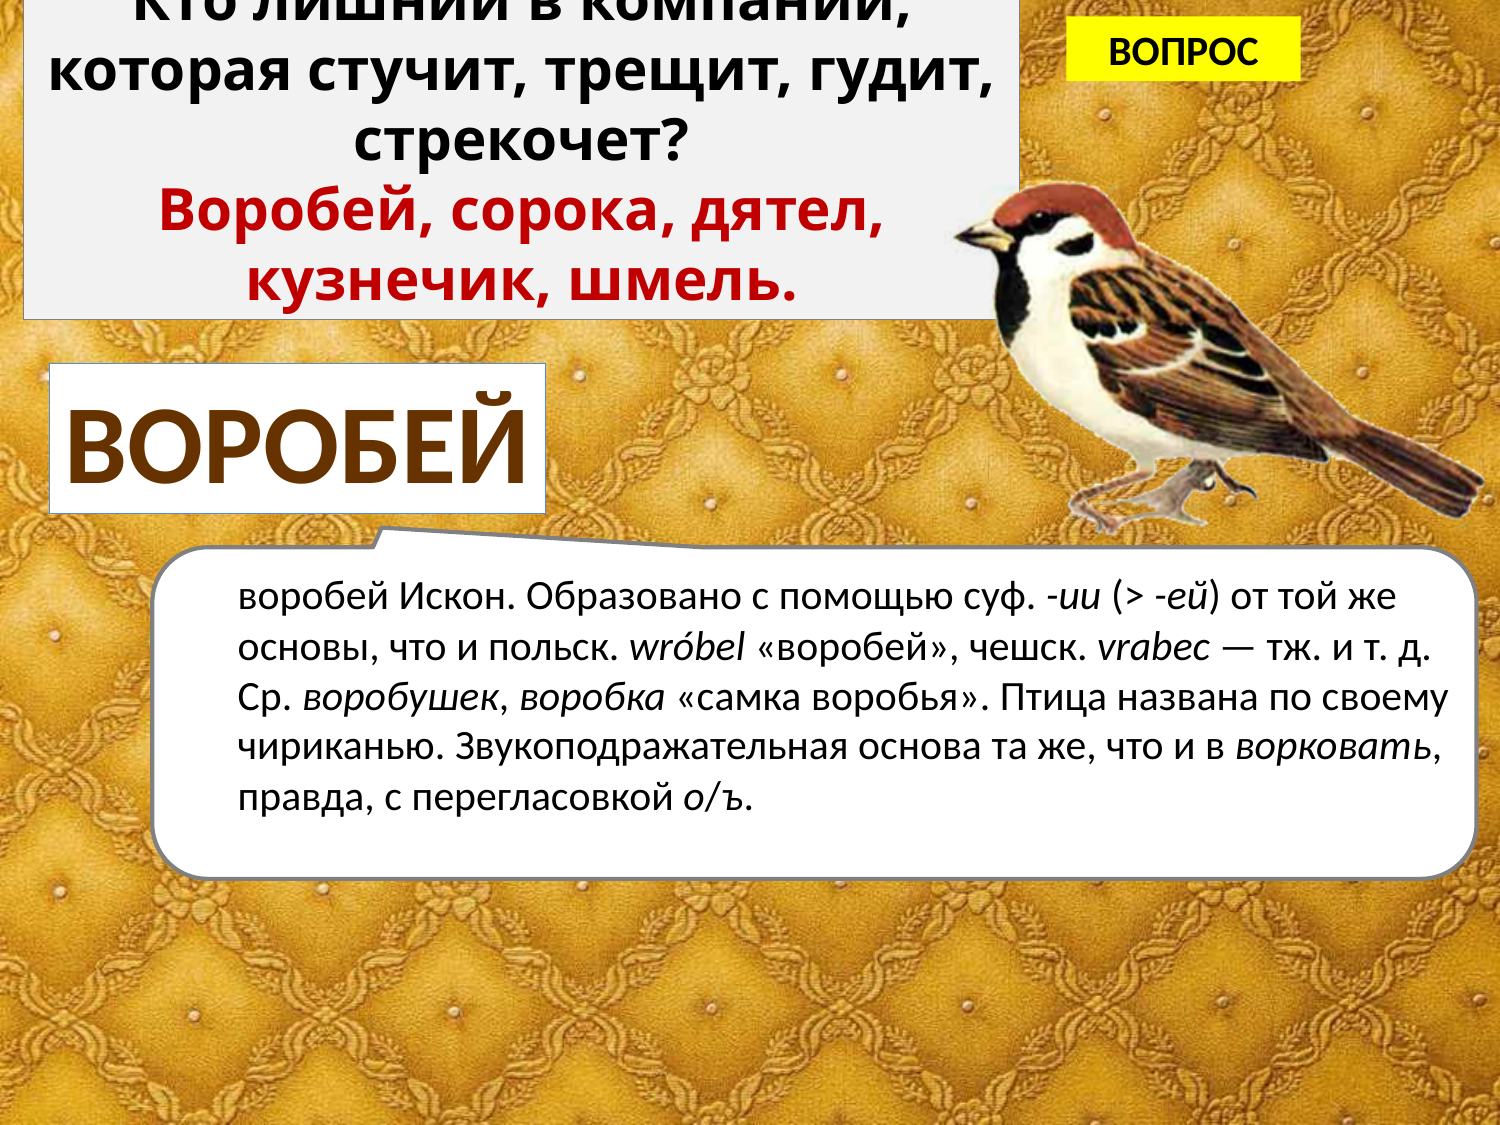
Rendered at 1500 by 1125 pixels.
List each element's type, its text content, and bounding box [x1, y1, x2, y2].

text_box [152, 547, 1477, 880]
text_box ВОПРОС [1066, 16, 1301, 82]
picture [0, 0, 1500, 1125]
text_box Кто лишний в компании, которая стучит, трещит, гудит, стрекочет? Воробей, сорока, дятел, кузнечик, шмель. [23, 0, 1020, 320]
text_box воробей [49, 363, 546, 514]
